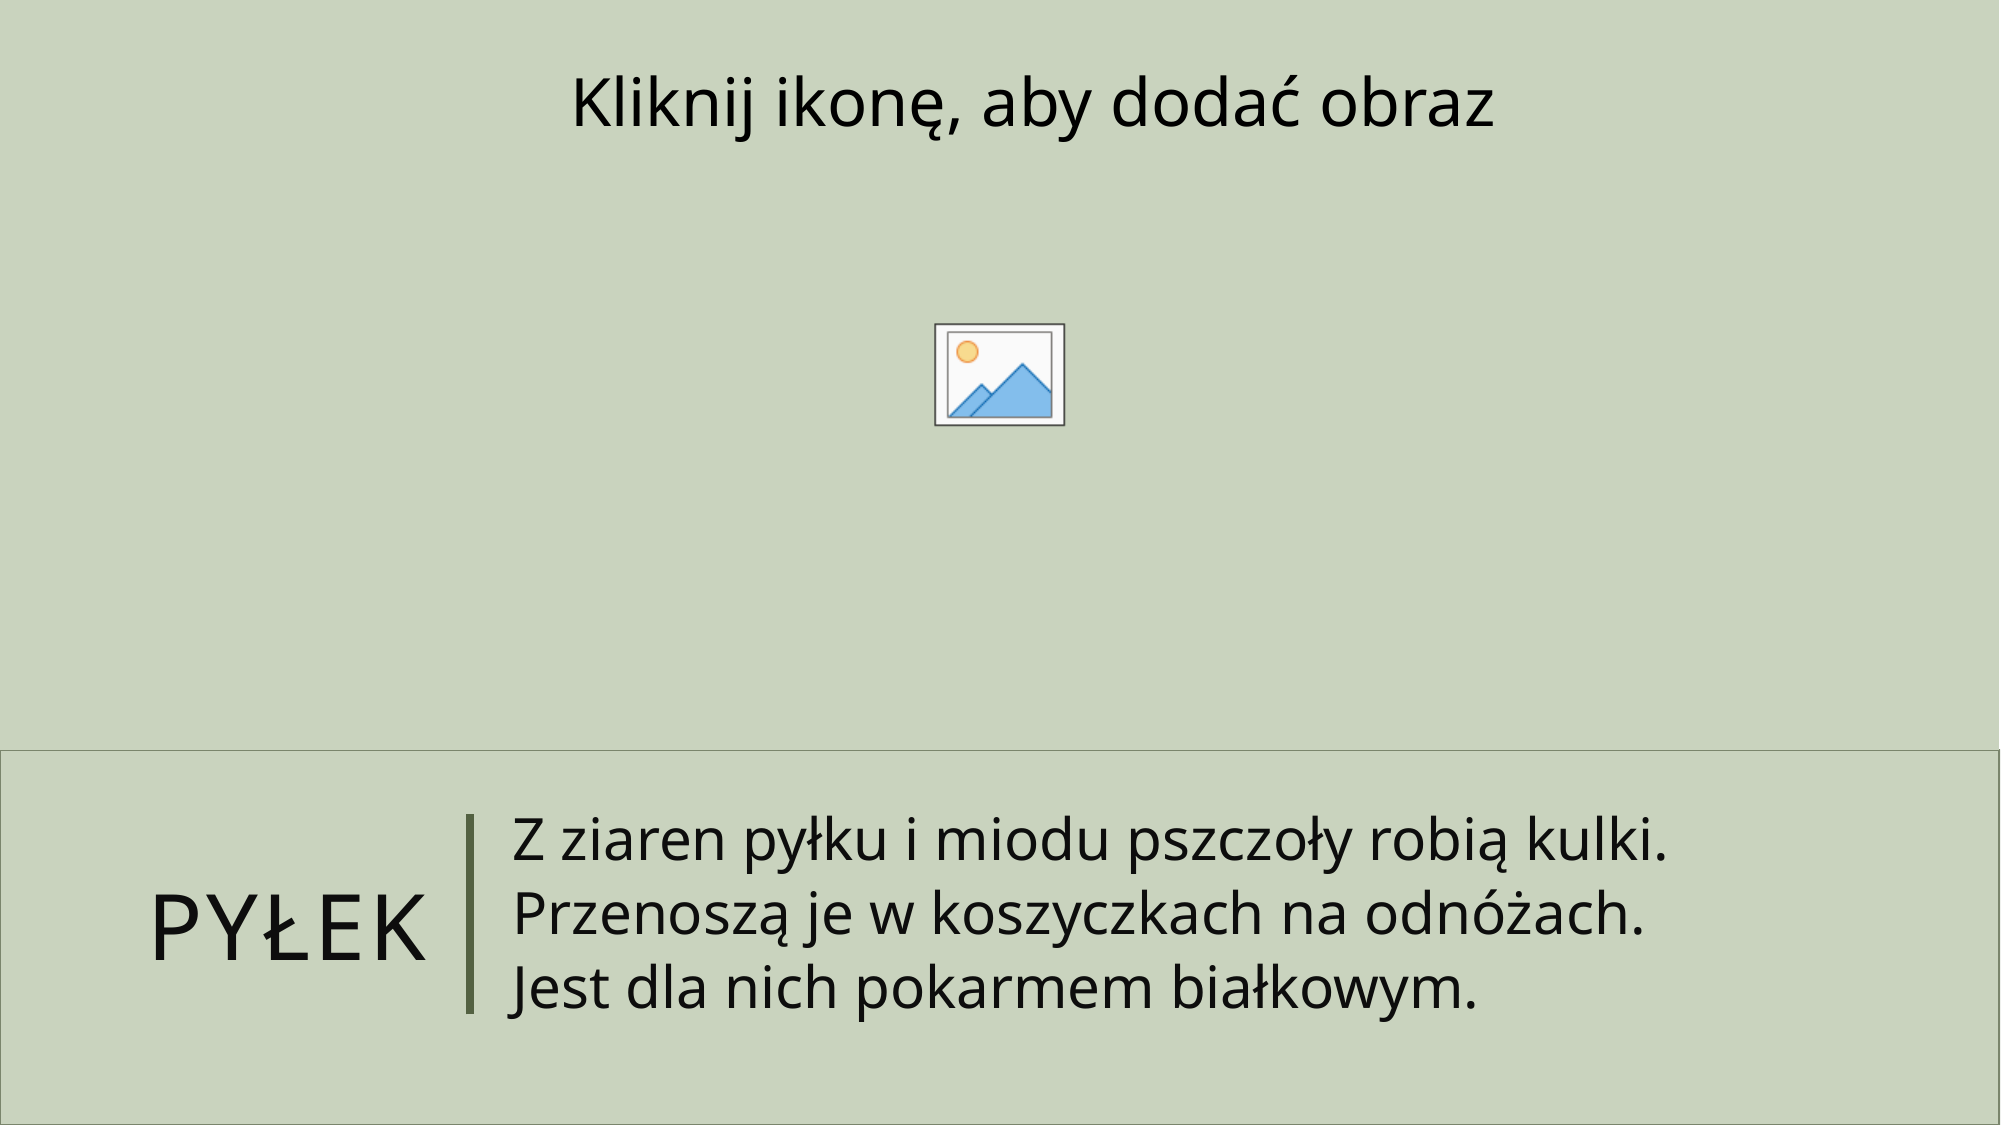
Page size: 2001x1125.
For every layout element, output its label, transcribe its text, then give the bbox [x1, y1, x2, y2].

list Z ziaren pyłku i miodu pszczoły robią kulki. Przenoszą je w koszyczkach na odnóżach. Jest dla nich pokarmem białkowym. [497, 768, 1983, 1054]
picture [0, 0, 2000, 751]
title Pyłek [17, 813, 443, 1054]
